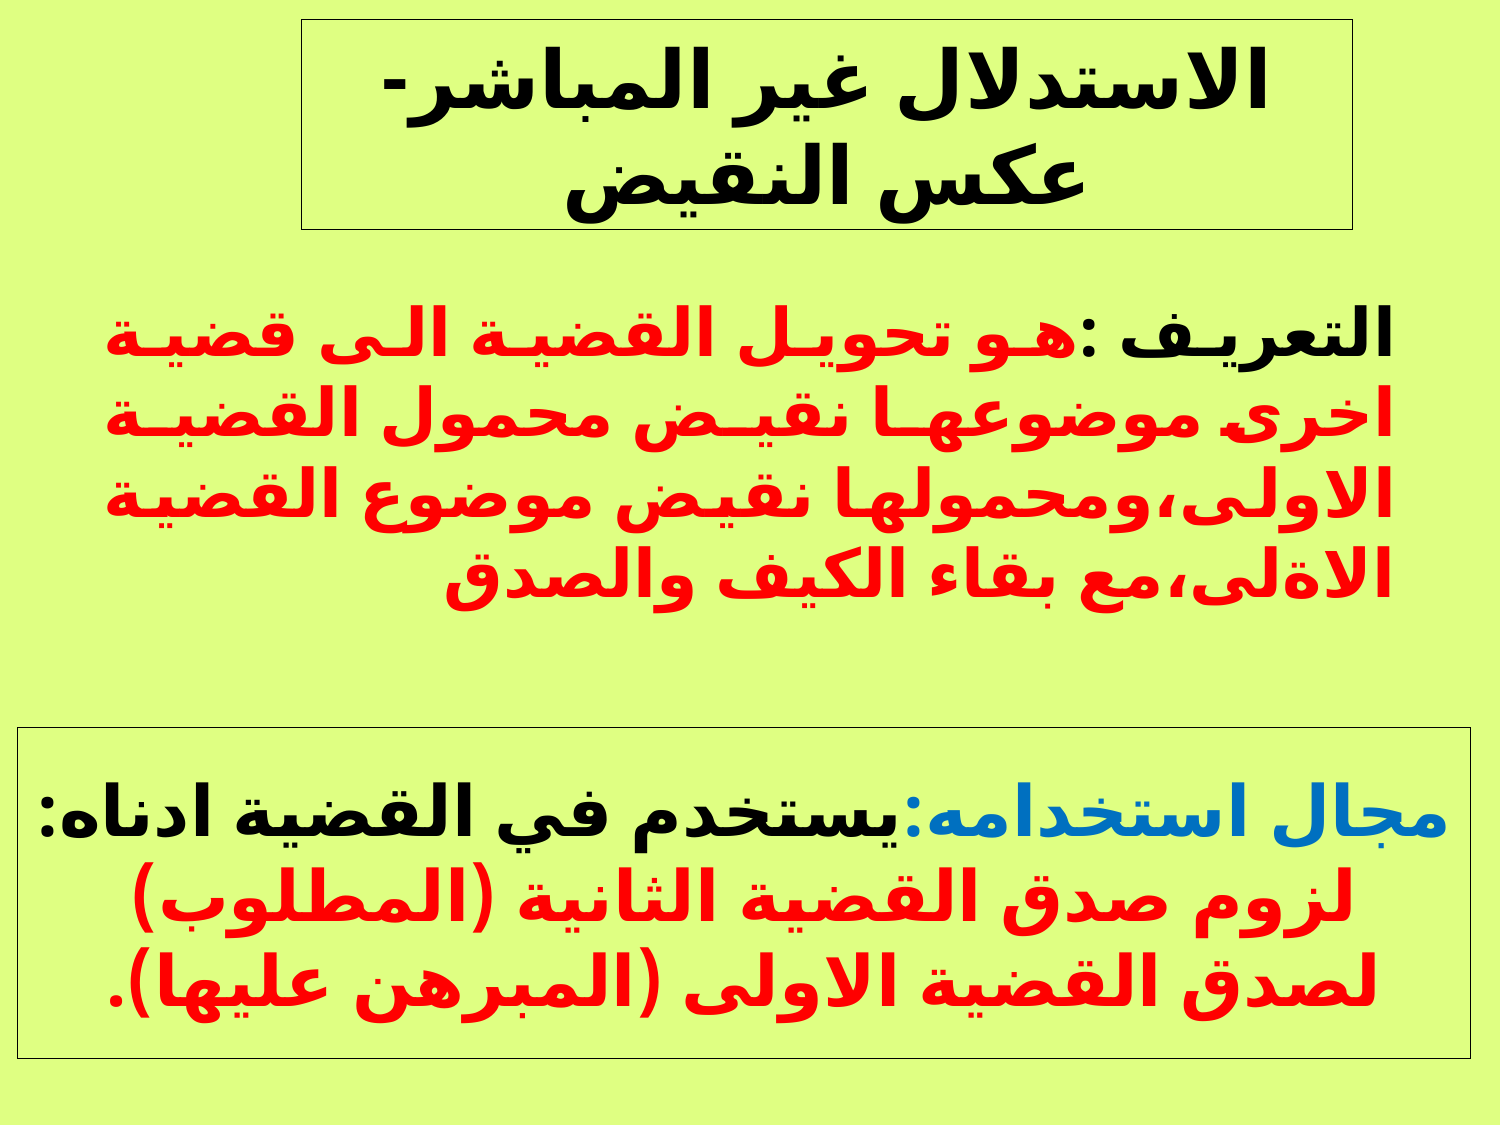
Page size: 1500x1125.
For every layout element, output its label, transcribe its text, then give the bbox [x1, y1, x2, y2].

title الاستدلال غير المباشر- عكس النقيض [301, 19, 1353, 230]
text_box التعريف :هو تحويل القضية الى قضية اخرى موضوعها نقيض محمول القضية الاولى،ومحمولها نقيض موضوع القضية الاةلى،مع بقاء الكيف والصدق [88, 278, 1412, 622]
text_box مجال استخدامه:يستخدم في القضية ادناه: لزوم صدق القضية الثانية (المطلوب) لصدق القضية الاولى (المبرهن عليها). [17, 727, 1471, 1059]
